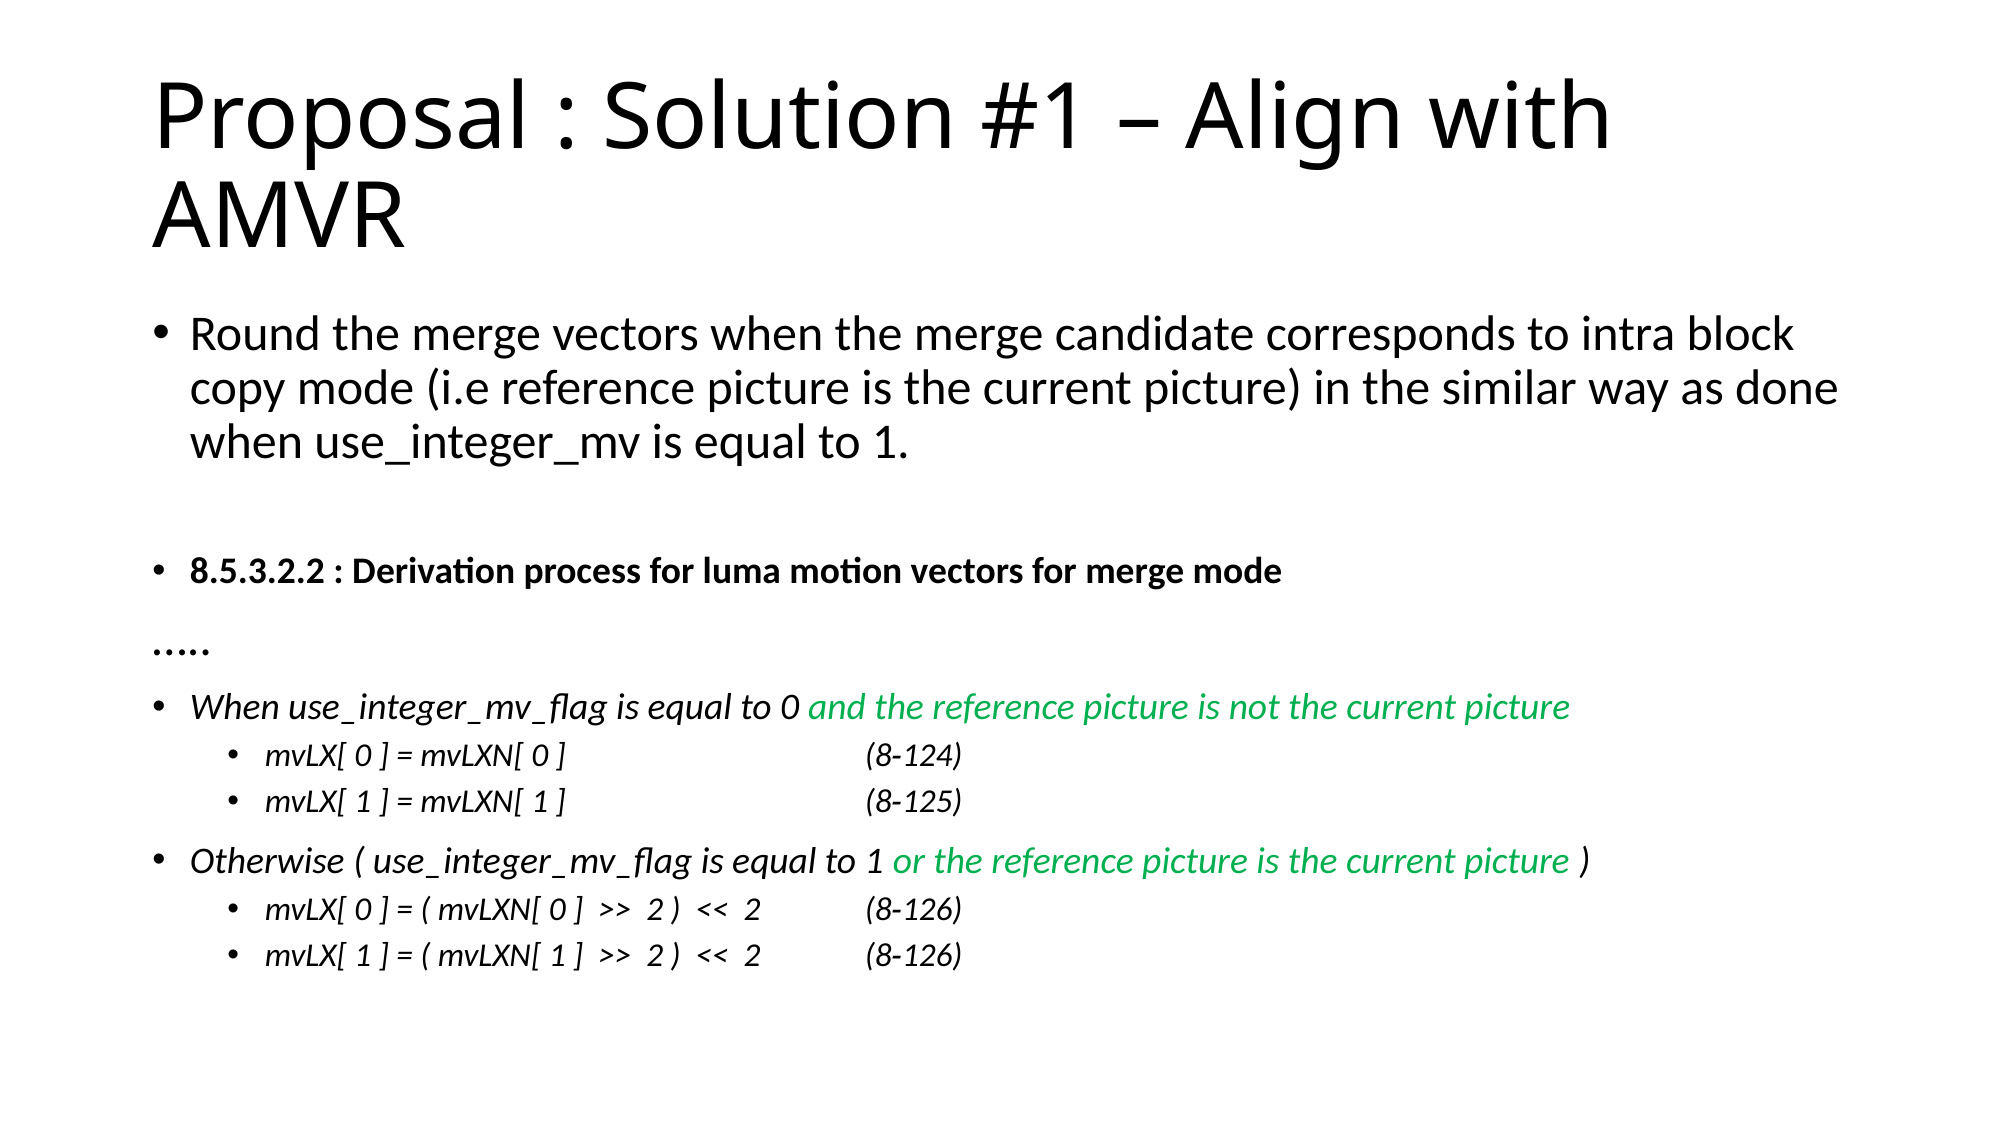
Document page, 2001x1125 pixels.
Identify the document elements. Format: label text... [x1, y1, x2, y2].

list Round the merge vectors when the merge candidate corresponds to intra block copy mode (i.e reference picture is the current picture) in the similar way as done when use_integer_mv is equal to 1. 8.5.3.2.2 : Derivation process for luma motion vectors for merge mode ….. When use_integer_mv_flag is equal to 0 and the reference picture is not the current picture mvLX[ 0 ] = mvLXN[ 0 ] (8‑124) mvLX[ 1 ] = mvLXN[ 1 ] (8‑125) Otherwise ( use_integer_mv_flag is equal to 1 or the reference picture is the current picture ) mvLX[ 0 ] = ( mvLXN[ 0 ] >> 2 ) << 2 (8‑126) mvLX[ 1 ] = ( mvLXN[ 1 ] >> 2 ) << 2 (8‑126) [137, 299, 1863, 1014]
title Proposal : Solution #1 – Align with AMVR [137, 59, 1863, 278]
